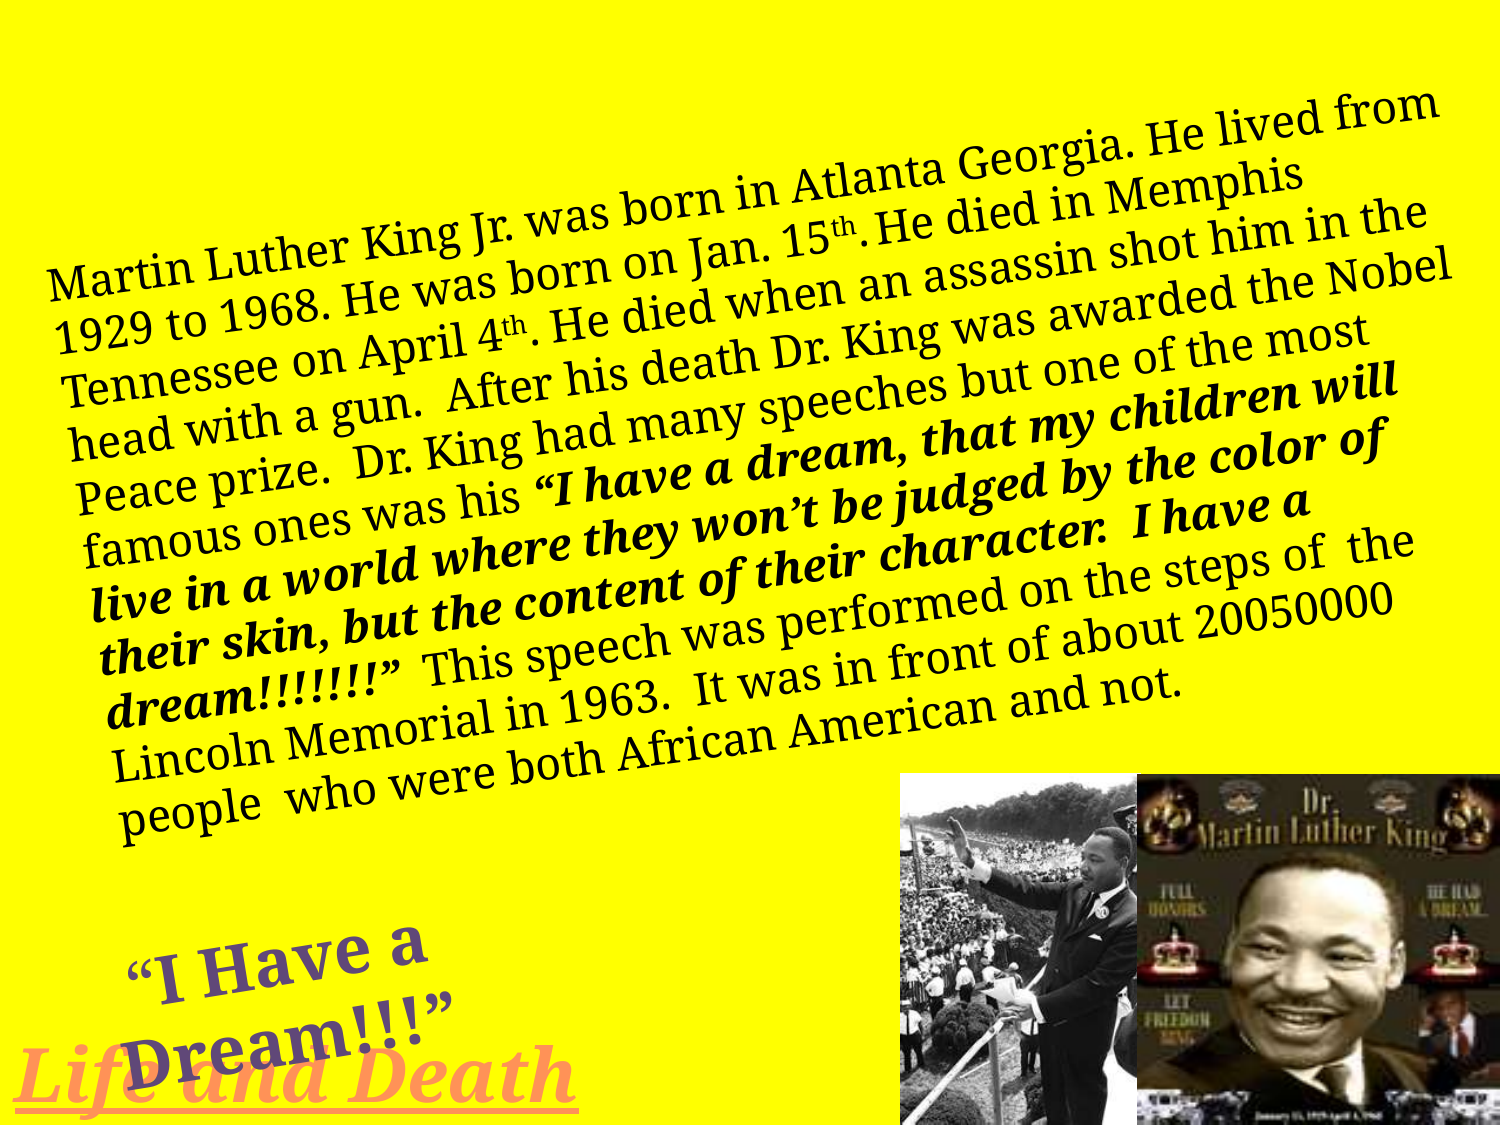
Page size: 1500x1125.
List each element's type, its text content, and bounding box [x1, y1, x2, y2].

list Martin Luther King Jr. was born in Atlanta Georgia. He lived from 1929 to 1968. He was born on Jan. 15th. He died in Memphis Tennessee on April 4th. He died when an assassin shot him in the head with a gun. After his death Dr. King was awarded the Nobel Peace prize. Dr. King had many speeches but one of the most famous ones was his “I have a dream, that my children will live in a world where they won’t be judged by the color of their skin, but the content of their character. I have a dream!!!!!!!” This speech was performed on the steps of the Lincoln Memorial in 1963. It was in front of about 20050000 people who were both African American and not. [0, 0, 1500, 872]
text_box “I Have a Dream!!!” [87, 837, 758, 1115]
picture [899, 772, 1500, 1125]
title Life and Death [0, 952, 893, 1125]
